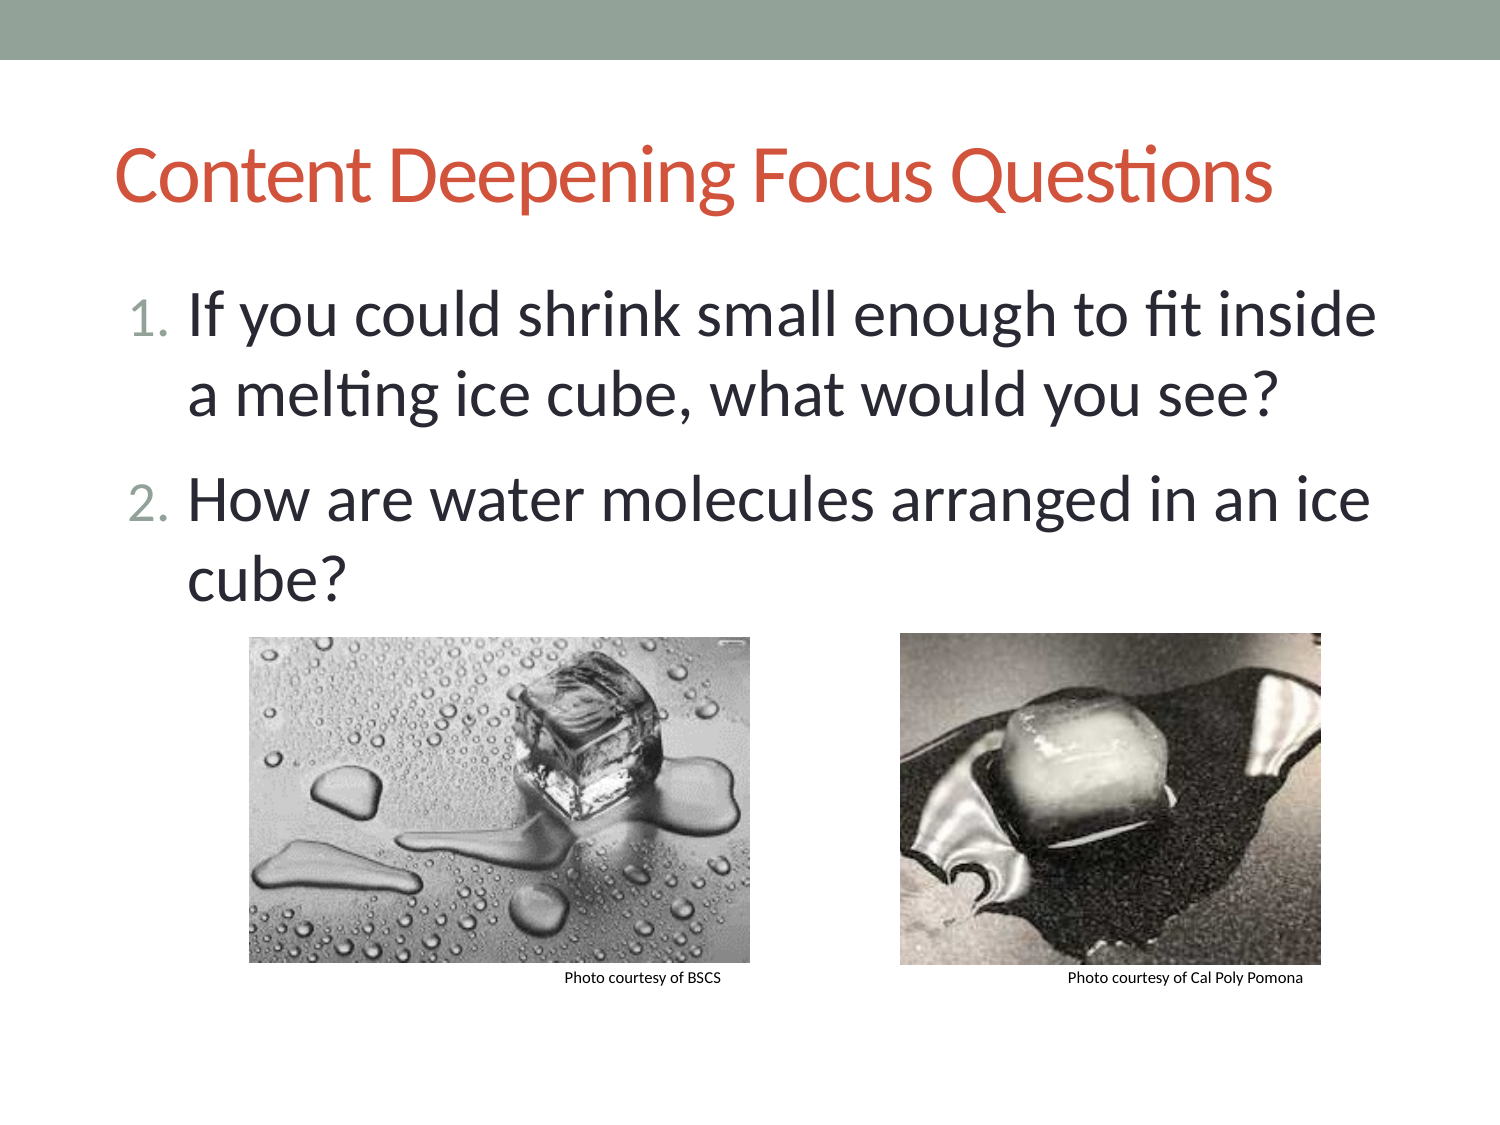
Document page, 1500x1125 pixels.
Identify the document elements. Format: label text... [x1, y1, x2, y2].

title Content Deepening Focus Questions [99, 87, 1425, 250]
list If you could shrink small enough to fit inside a melting ice cube, what would you see? How are water molecules arranged in an ice cube? [112, 262, 1425, 1063]
picture [249, 637, 751, 963]
text_box Photo courtesy of Cal Poly Pomona [1053, 972, 1319, 995]
text_box Photo courtesy of BSCS [549, 959, 863, 995]
picture [899, 633, 1321, 965]
